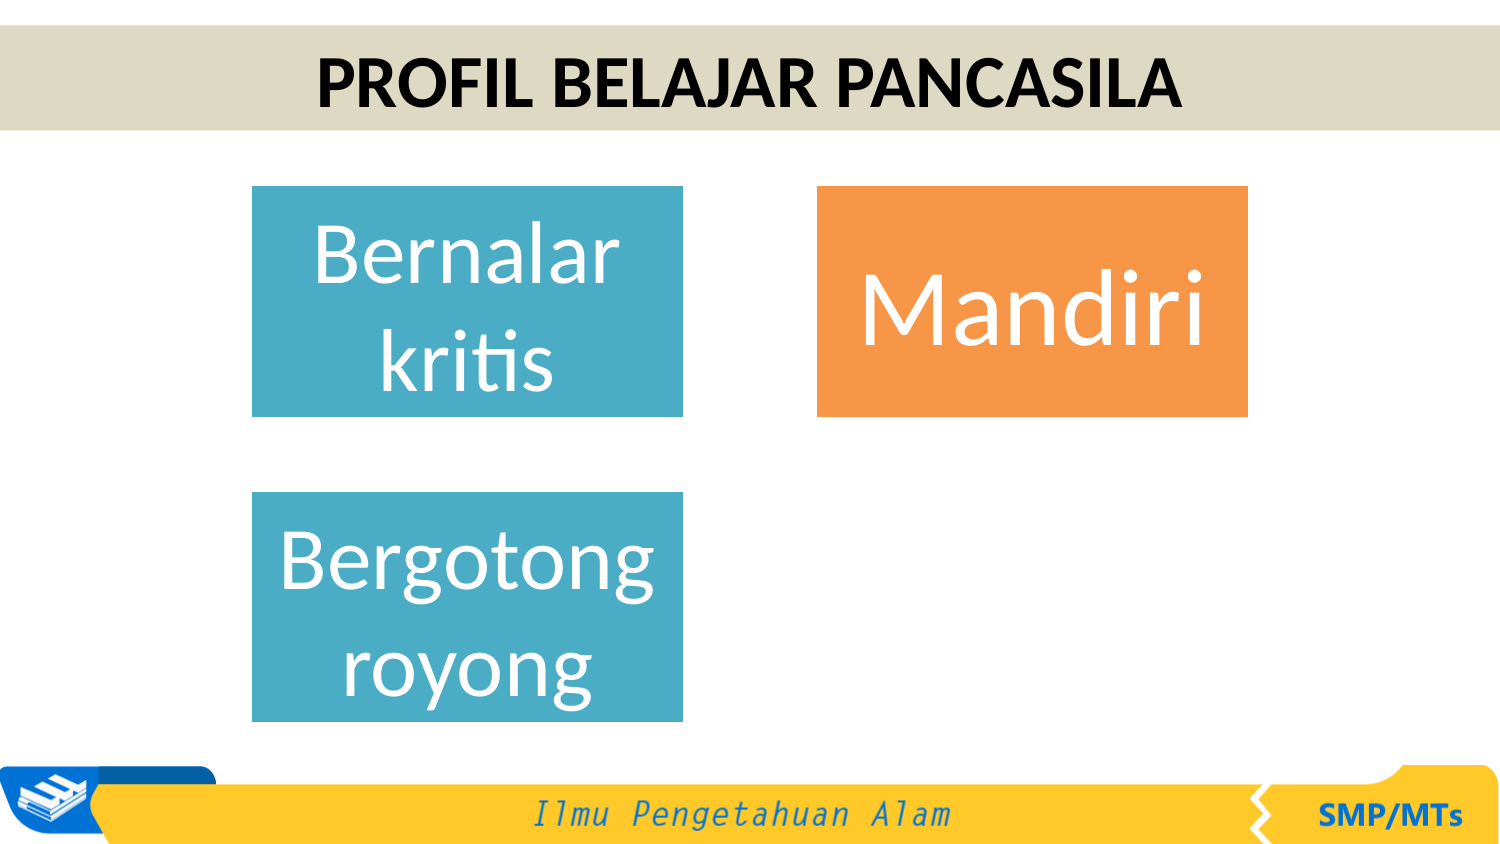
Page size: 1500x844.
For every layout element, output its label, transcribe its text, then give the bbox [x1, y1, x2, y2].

text_box PROFIL BELAJAR PANCASILA [0, 25, 1500, 131]
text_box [249, 184, 1251, 718]
picture [0, 765, 1499, 844]
